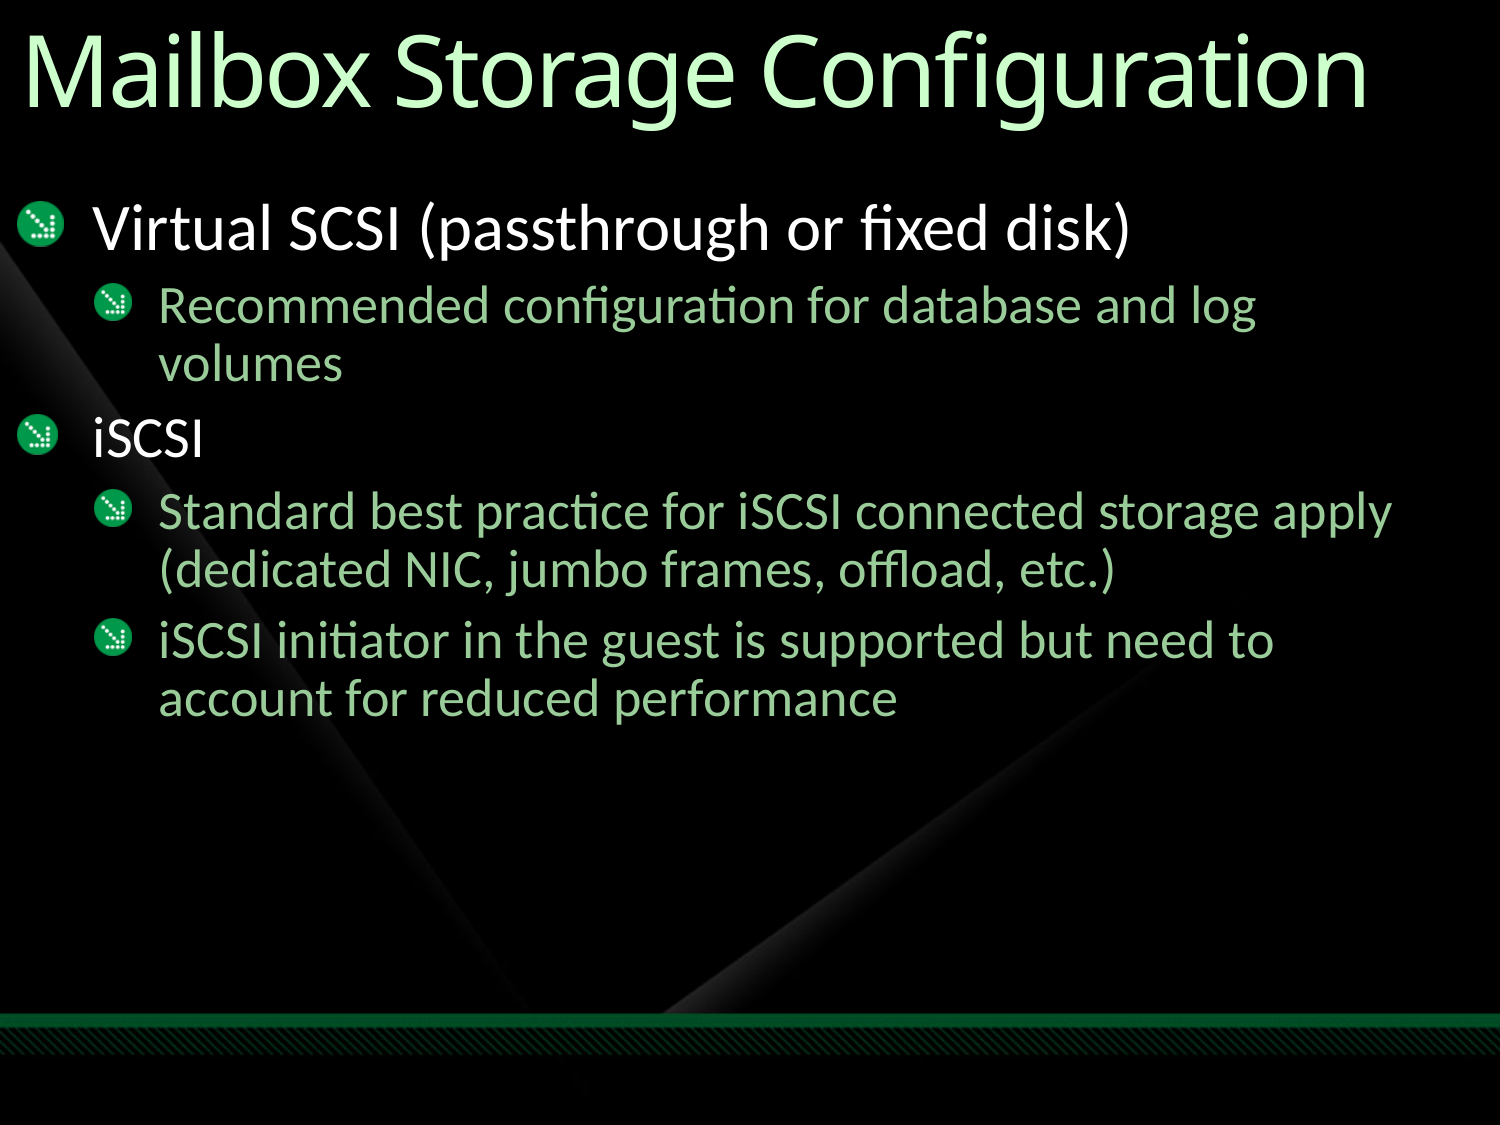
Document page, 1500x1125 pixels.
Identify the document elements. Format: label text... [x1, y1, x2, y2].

list Virtual SCSI (passthrough or fixed disk) Recommended configuration for database and log volumes iSCSI Standard best practice for iSCSI connected storage apply (dedicated NIC, jumbo frames, offload, etc.) iSCSI initiator in the guest is supported but need to account for reduced performance [17, 192, 1455, 806]
picture [0, 0, 1500, 1125]
title Mailbox Storage Configuration [20, 20, 1500, 130]
